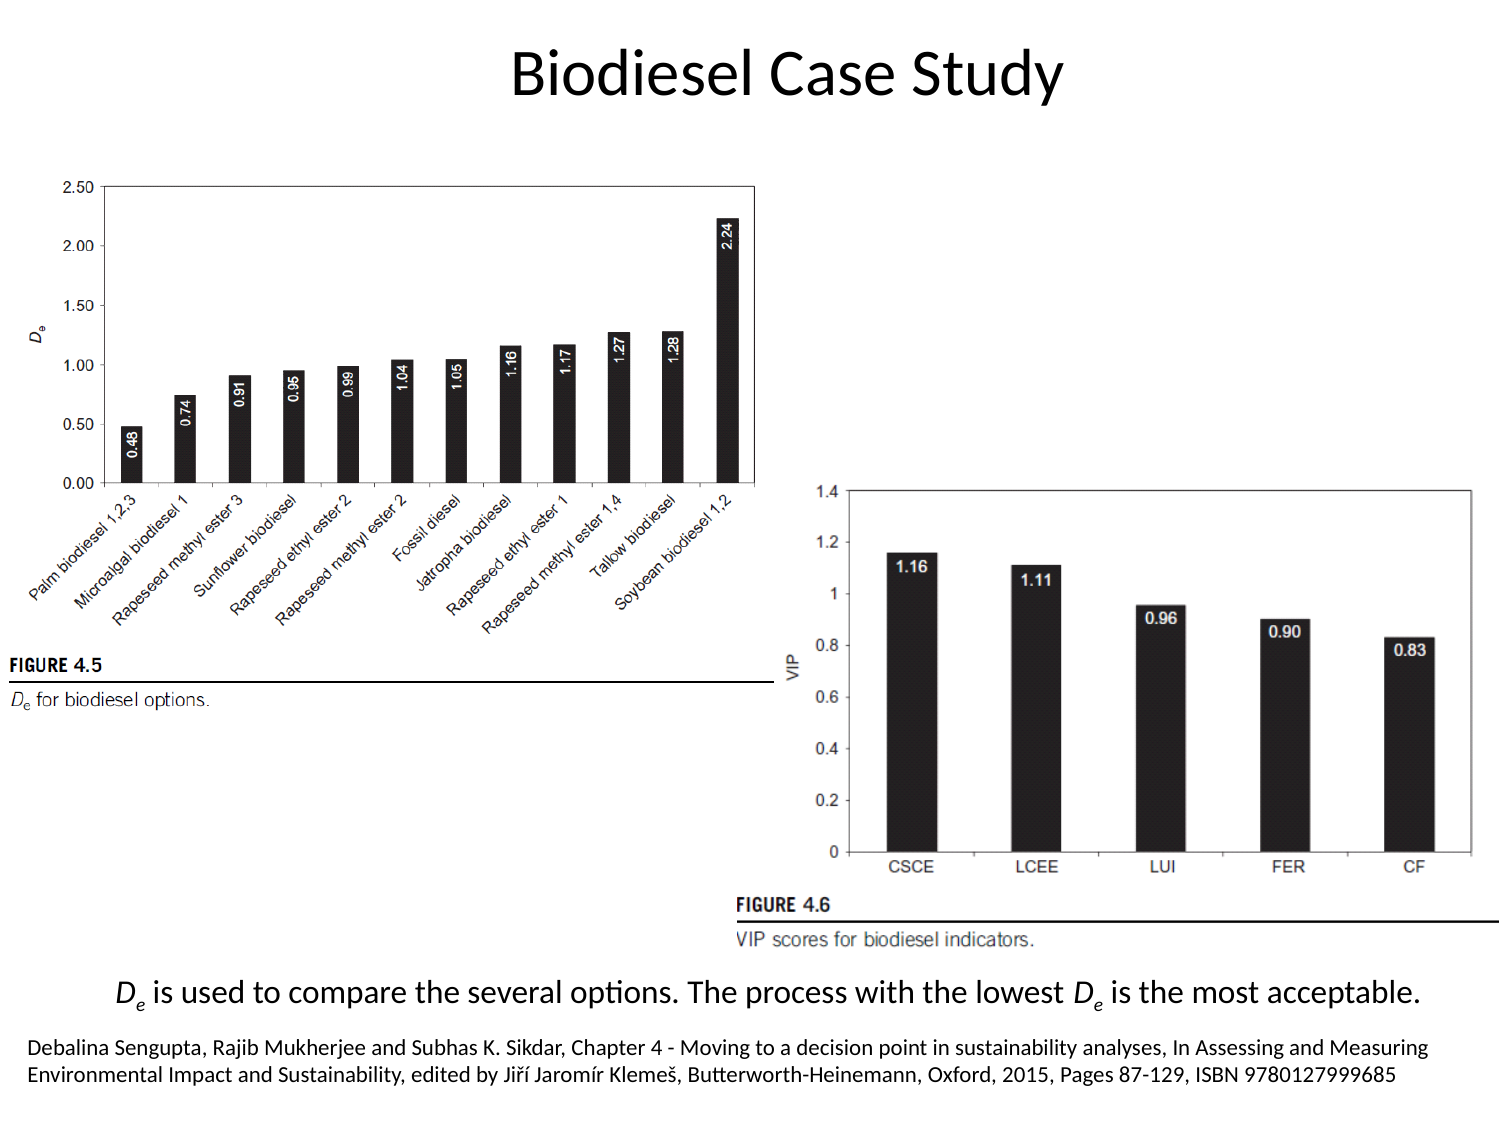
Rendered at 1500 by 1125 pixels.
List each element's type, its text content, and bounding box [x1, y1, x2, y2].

text_box De is used to compare the several options. The process with the lowest De is the most acceptable. [62, 962, 1475, 1023]
picture [8, 157, 1500, 956]
text_box Debalina Sengupta, Rajib Mukherjee and Subhas K. Sikdar, Chapter 4 - Moving to a decision point in sustainability analyses, In Assessing and Measuring Environmental Impact and Sustainability, edited by Jiří Jaromír Klemeš, Butterworth-Heinemann, Oxford, 2015, Pages 87-129, ISBN 9780127999685 [12, 1025, 1500, 1123]
title Biodiesel Case Study [462, 0, 1113, 138]
